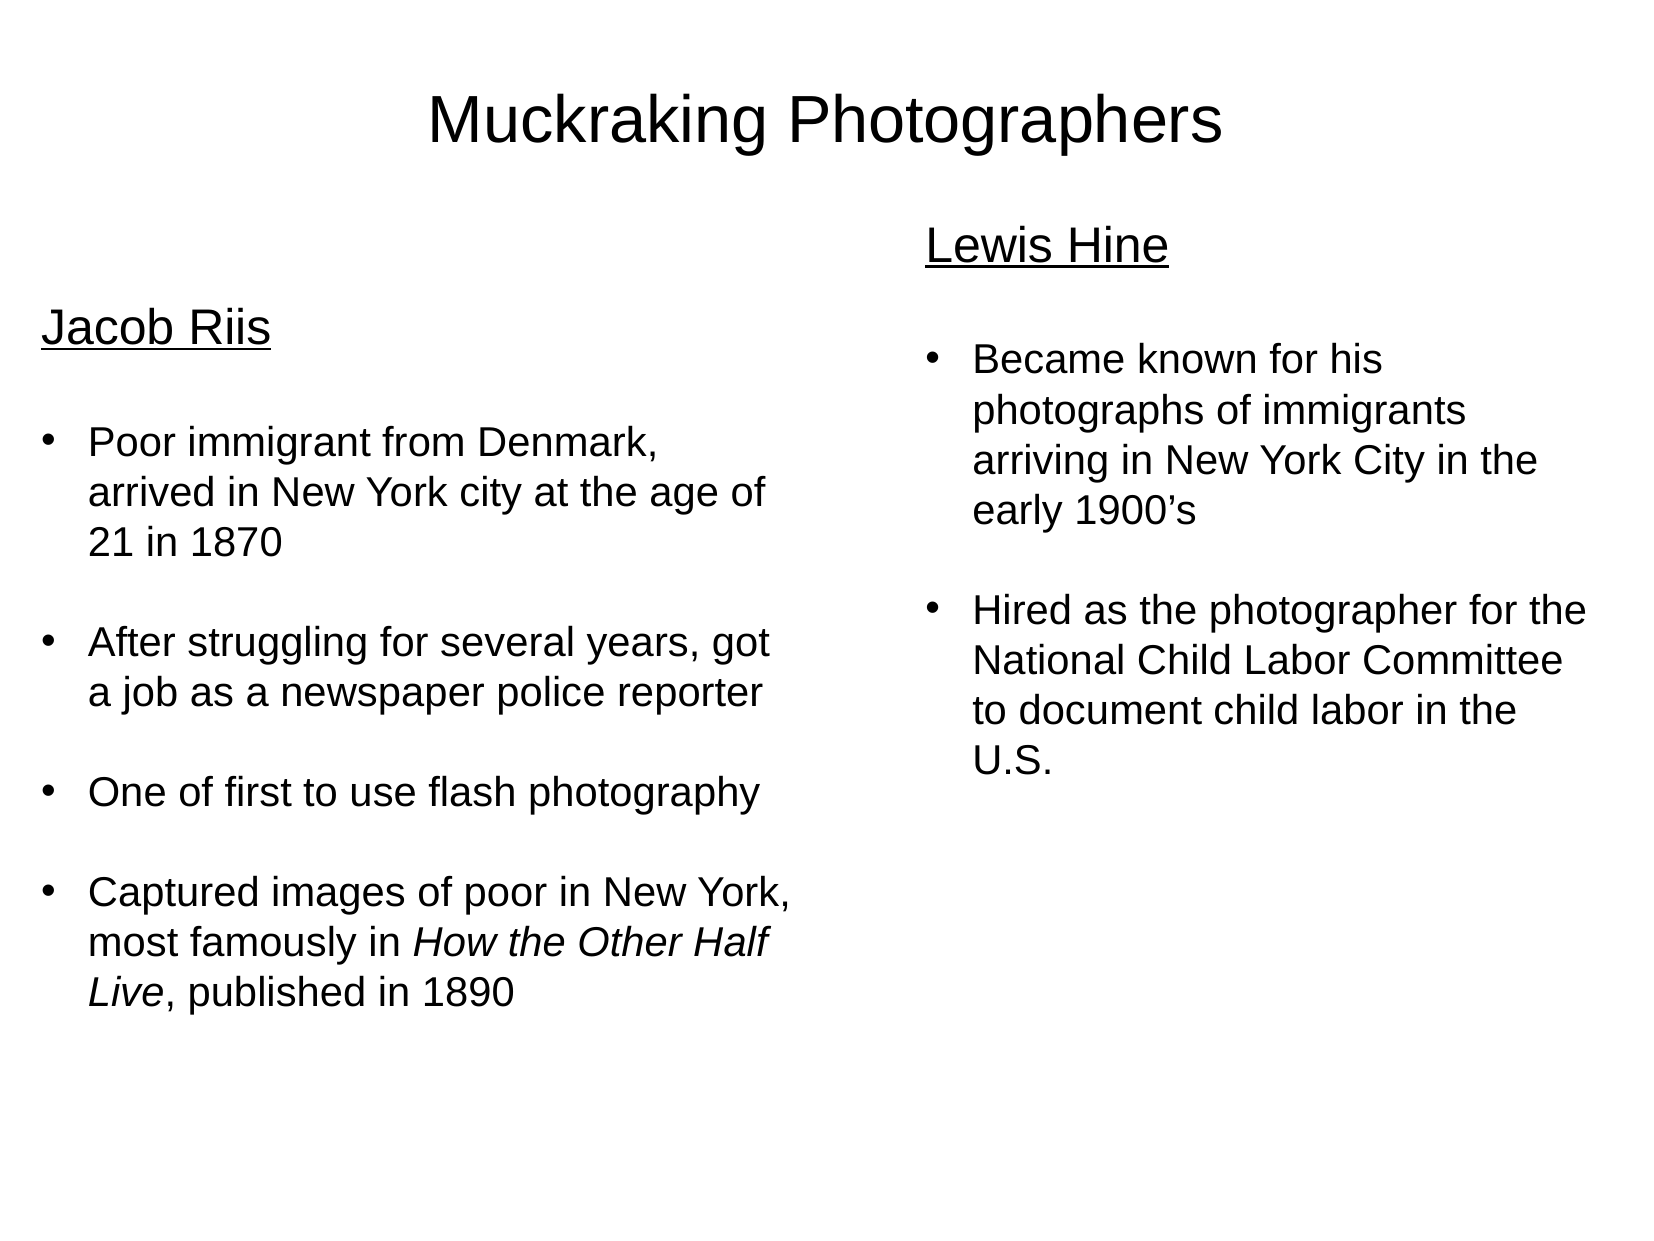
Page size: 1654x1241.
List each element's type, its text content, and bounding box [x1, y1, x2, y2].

list Jacob Riis Poor immigrant from Denmark, arrived in New York city at the age of 21 in 1870 After struggling for several years, got a job as a newspaper police reporter One of first to use flash photography Captured images of poor in New York, most famously in How the Other Half Live, published in 1890 [40, 290, 793, 1108]
title Muckraking Photographers [82, 47, 1570, 185]
list Lewis Hine Became known for his photographs of immigrants arriving in New York City in the early 1900’s Hired as the photographer for the National Child Labor Committee to document child labor in the U.S. [925, 207, 1608, 1025]
